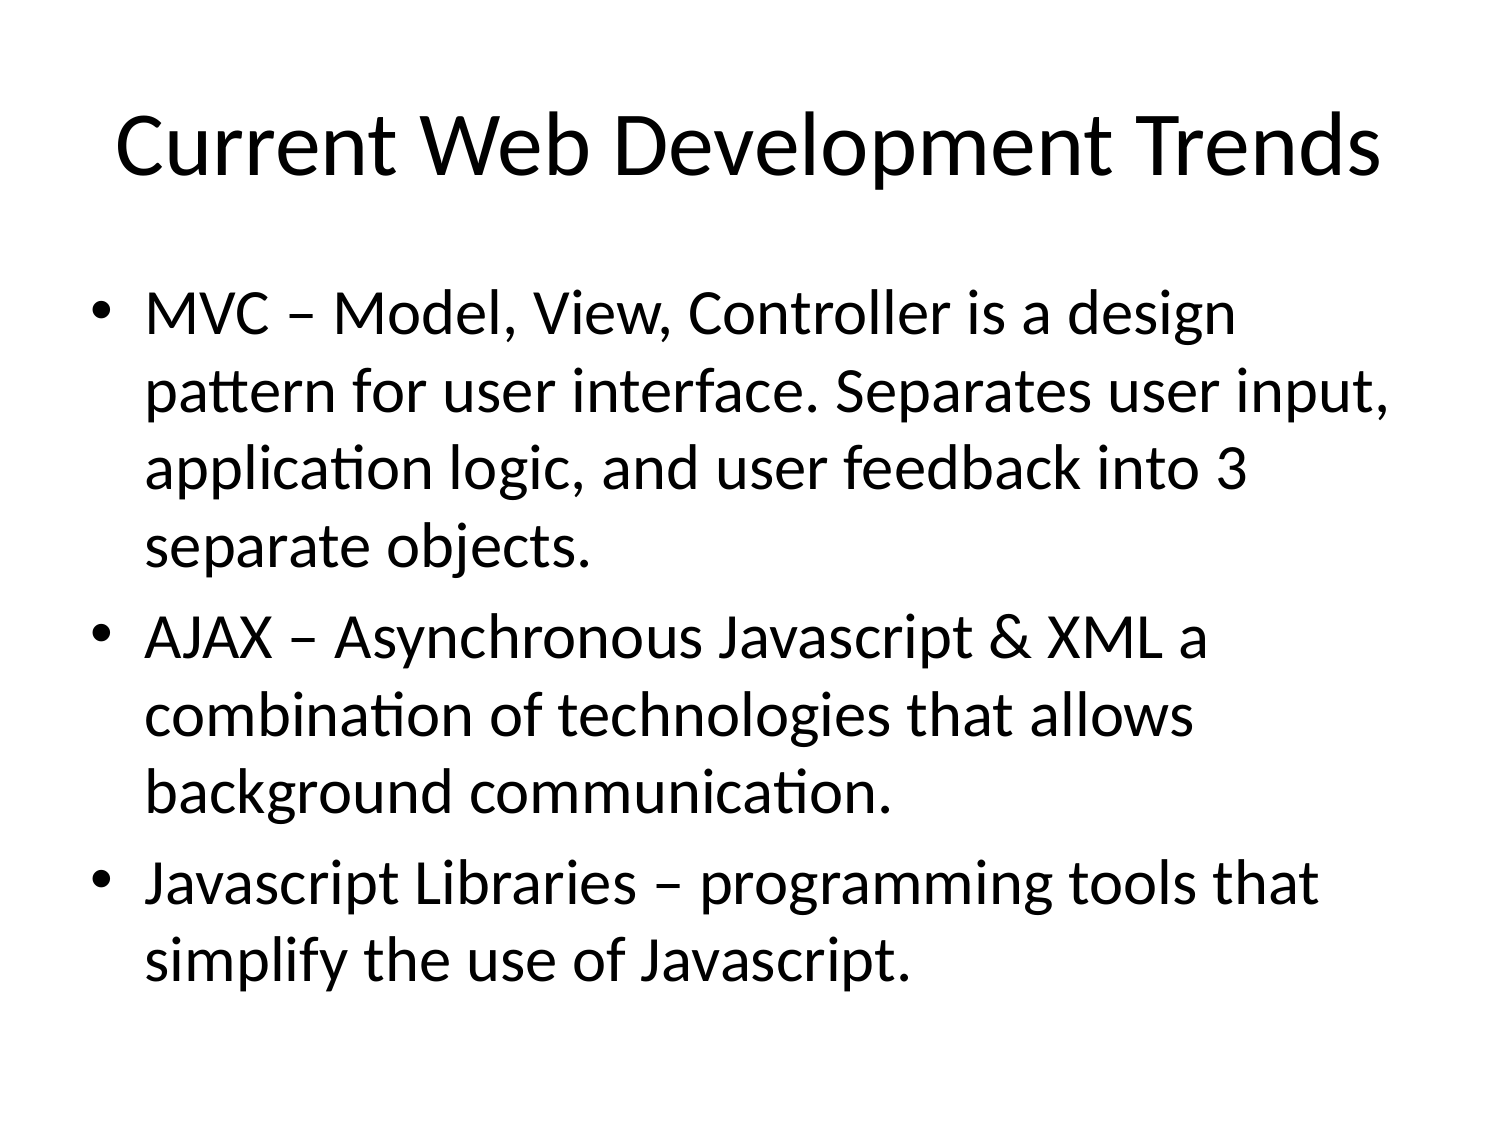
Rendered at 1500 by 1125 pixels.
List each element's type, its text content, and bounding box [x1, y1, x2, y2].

list MVC – Model, View, Controller is a design pattern for user interface. Separates user input, application logic, and user feedback into 3 separate objects. AJAX – Asynchronous Javascript & XML a combination of technologies that allows background communication. Javascript Libraries – programming tools that simplify the use of Javascript. [75, 262, 1425, 1005]
title Current Web Development Trends [75, 45, 1425, 233]
